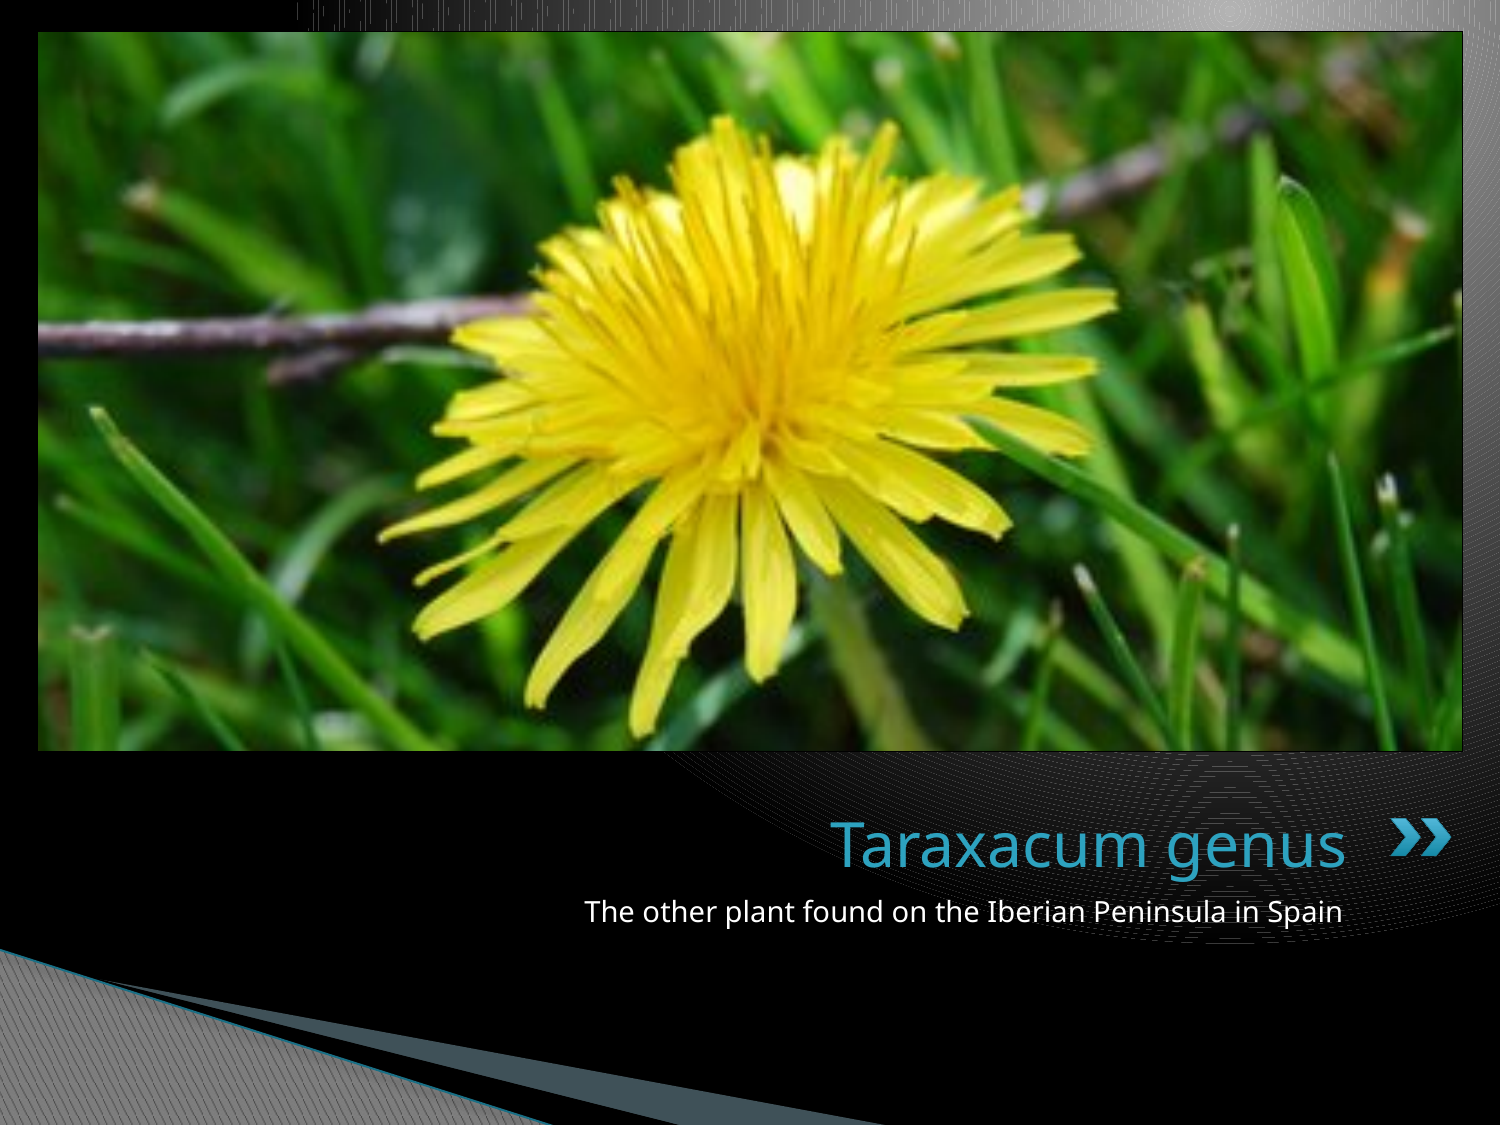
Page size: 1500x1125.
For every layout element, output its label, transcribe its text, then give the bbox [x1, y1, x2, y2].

title Taraxacum genus [37, 798, 1363, 891]
picture [0, 952, 543, 1125]
picture [37, 30, 1463, 752]
list The other plant found on the Iberian Peninsula in Spain [187, 892, 1363, 1000]
